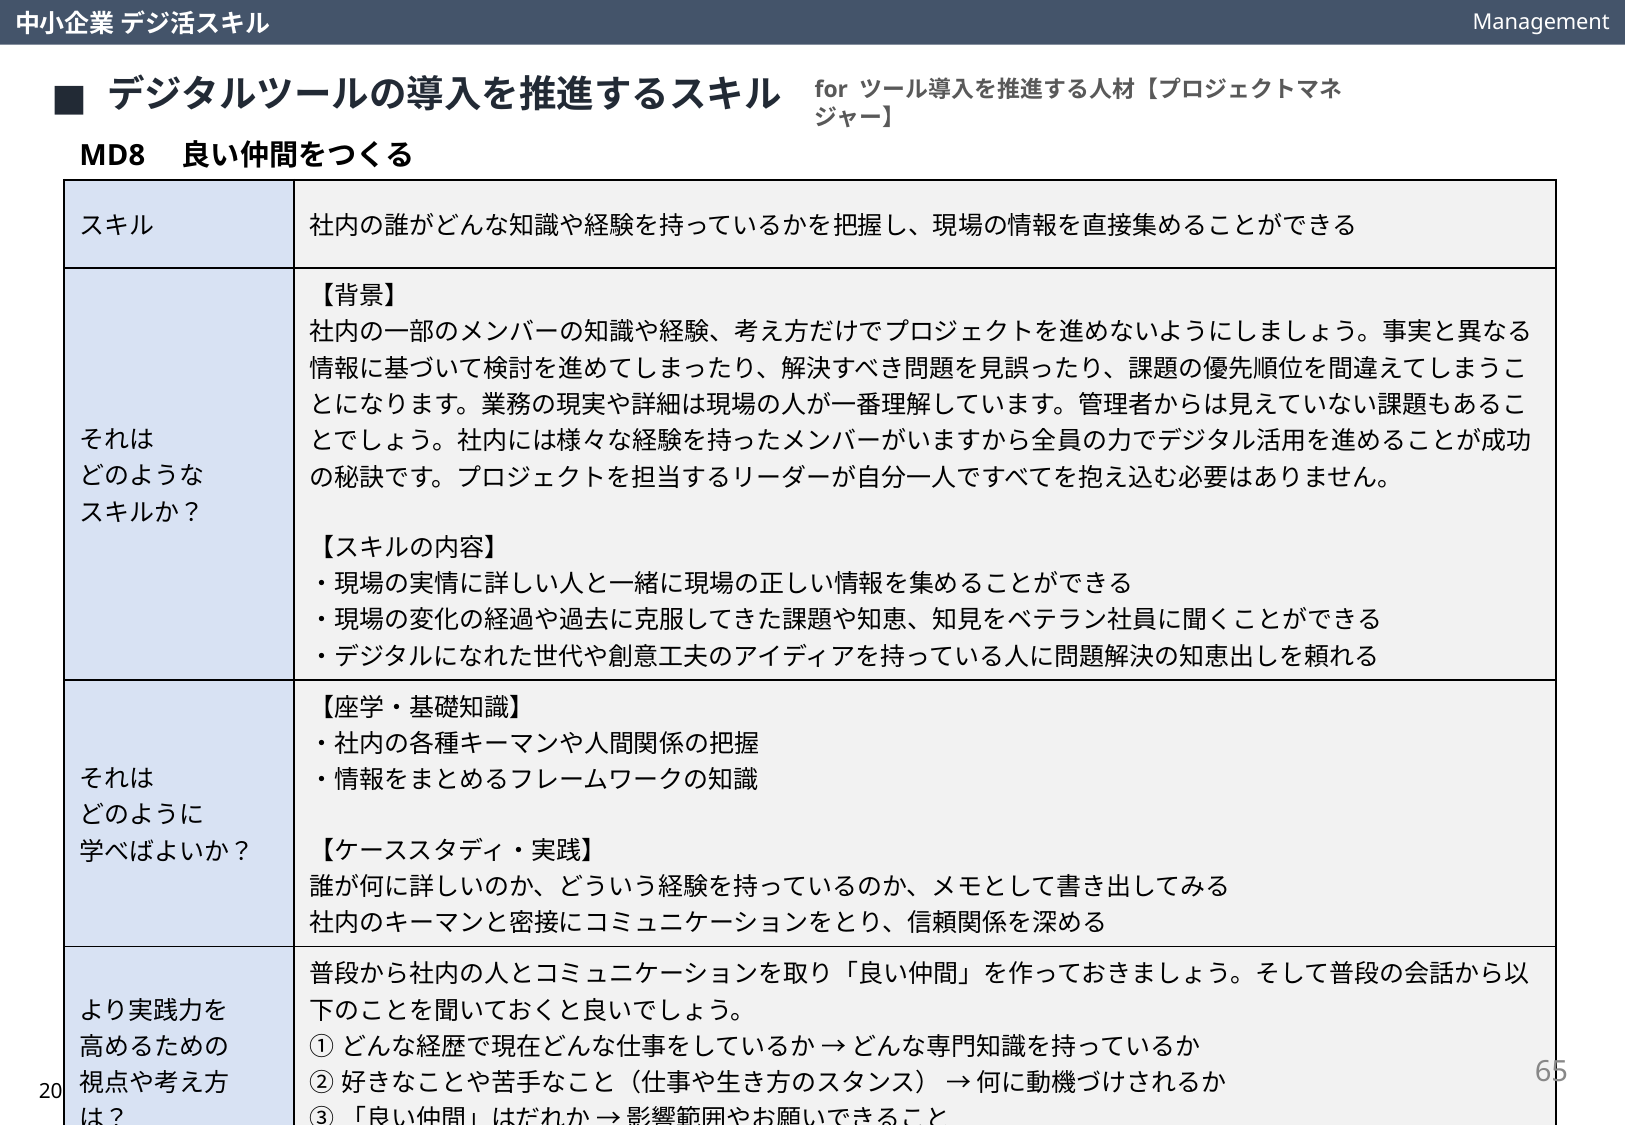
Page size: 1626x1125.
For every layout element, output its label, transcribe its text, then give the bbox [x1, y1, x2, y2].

text_box デジタルツールの導入を推進するスキル [36, 62, 1185, 123]
table_cell 【背景】 社内の一部のメンバーの知識や経験、考え方だけでプロジェクトを進めないようにしましょう。事実と異なる情報に基づいて検討を進めてしまったり、解決すべき問題を見誤ったり、課題の優先順位を間違えてしまうことになります。業務の現実や詳細は現場の人が一番理解しています。管理者からは見えていない課題もあることでしょう。社内には様々な経験を持ったメンバーがいますから全員の力でデジタル活用を進めることが成功の秘訣です。プロジェクトを担当するリーダーが自分一人ですべてを抱え込む必要はありません。 【スキルの内容】 ・現場の実情に詳しい人と一緒に現場の正しい情報を集めることができる ・現場の変化の経過や過去に克服してきた課題や知恵、知見をベテラン社員に聞くことができる ・デジタルになれた世代や創意工夫のアイディアを持っている人に問題解決の知恵出しを頼れる [295, 269, 1555, 679]
table_header スキル [65, 181, 293, 267]
text_box 中小企業 デジ活スキル [0, 0, 1625, 45]
table_header 社内の誰がどんな知識や経験を持っているかを把握し、現場の情報を直接集めることができる [295, 181, 1555, 267]
table_cell 普段から社内の人とコミュニケーションを取り「良い仲間」を作っておきましょう。そして普段の会話から以下のことを聞いておくと良いでしょう。 ①どんな経歴で現在どんな仕事をしているか → どんな専門知識を持っているか ②好きなことや苦手なこと（仕事や生き方のスタンス） → 何に動機づけされるか ③「良い仲間」はだれか → 影響範囲やお願いできること また、人事管理の一環としてキャリアやスキルを管理しプロジェクトに活かすことも有効です。 [295, 947, 1555, 1125]
table_cell 【座学・基礎知識】 ・社内の各種キーマンや人間関係の把握 ・情報をまとめるフレームワークの知識 【ケーススタディ・実践】 誰が何に詳しいのか、どういう経験を持っているのか、メモとして書き出してみる 社内のキーマンと密接にコミュニケーションをとり、信頼関係を深める [295, 681, 1555, 946]
text_box Management [1438, 0, 1625, 42]
slide_number 65 [1217, 1042, 1584, 1103]
table_cell より実践力を 高めるための 視点や考え方は？ [65, 947, 293, 1125]
table_cell それは どのように 学べばよいか？ [65, 681, 293, 946]
text_box MD8 良い仲間をつくる [64, 128, 1561, 179]
text_box for ツール導入を推進する人材【プロジェクトマネジャー】 [799, 67, 1447, 138]
table_cell それは どのような スキルか？ [65, 269, 293, 679]
